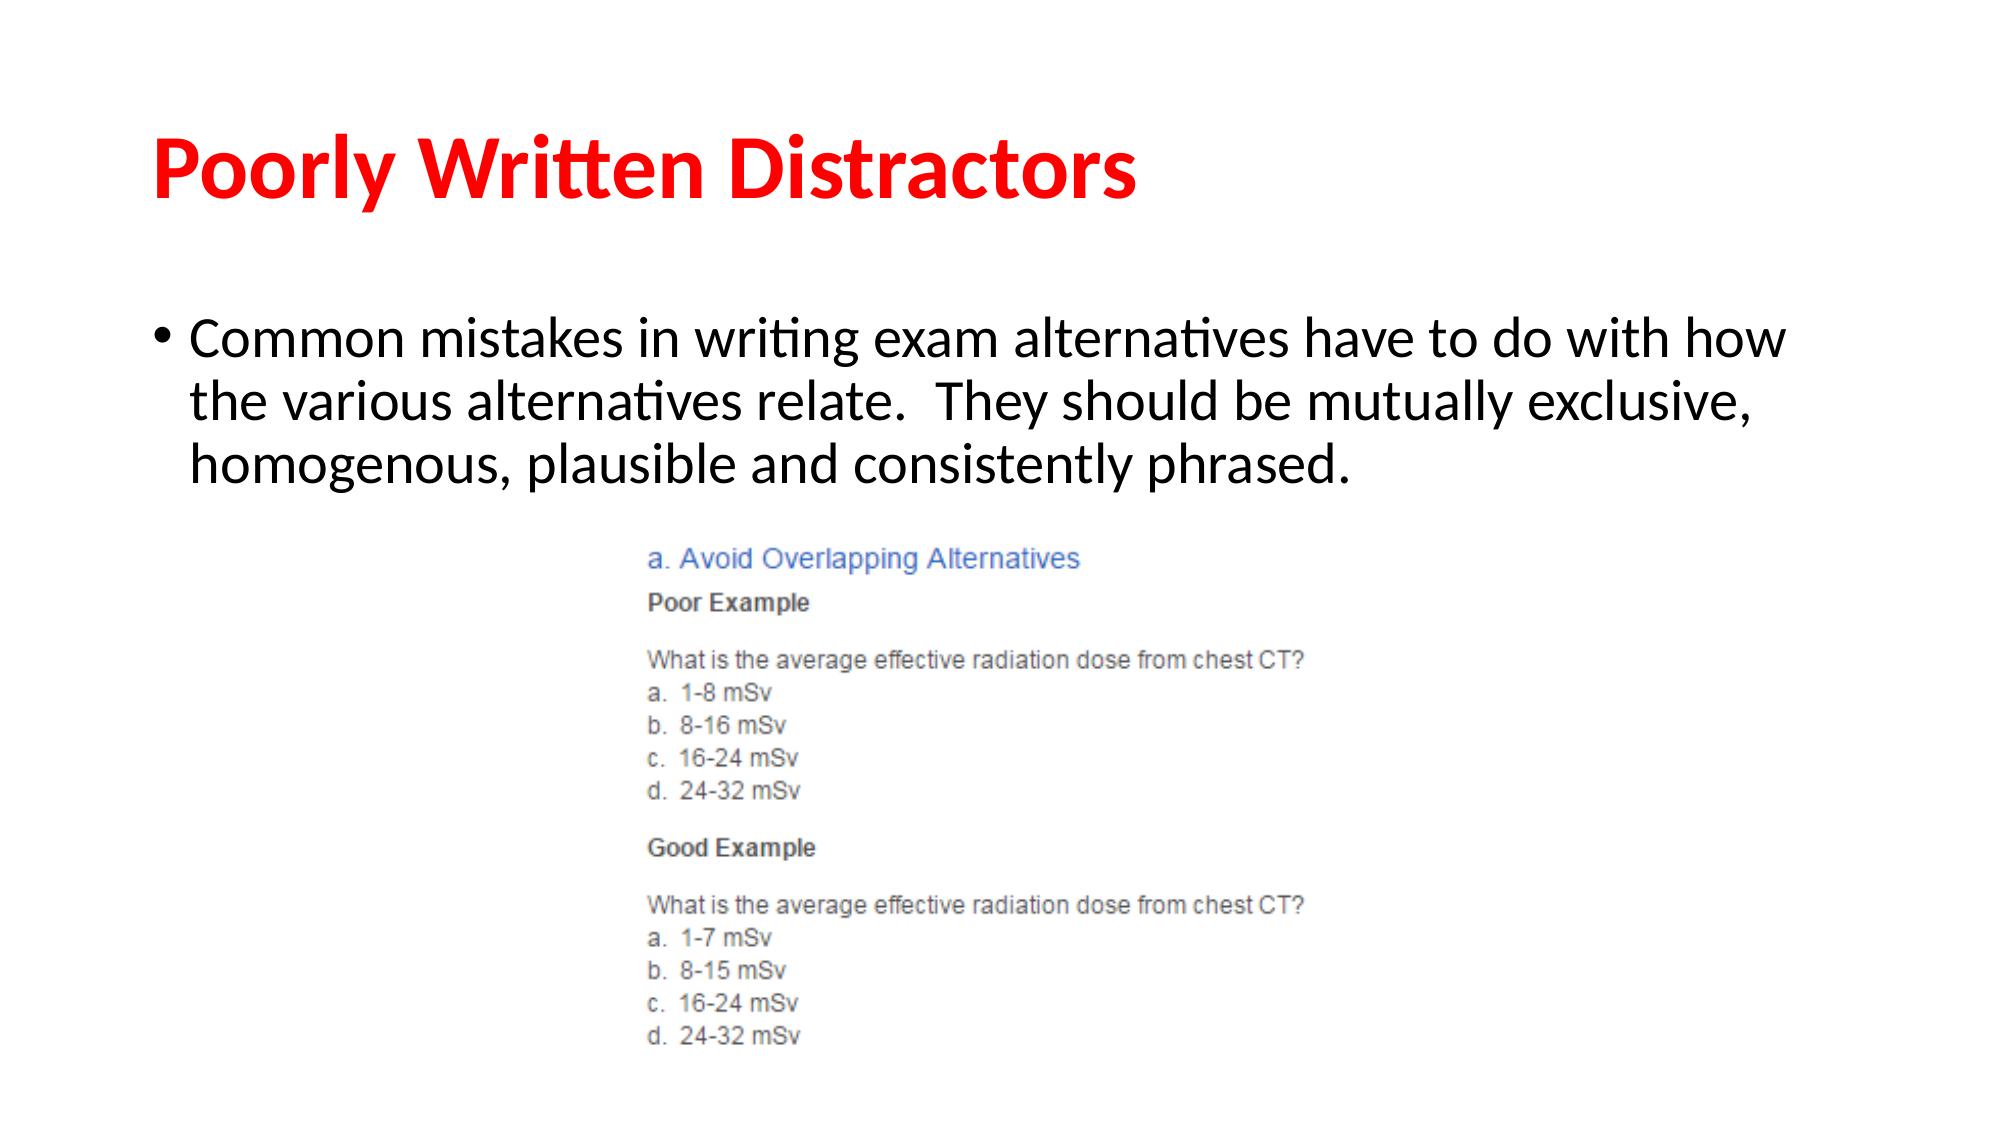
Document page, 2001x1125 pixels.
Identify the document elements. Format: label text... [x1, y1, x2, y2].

picture [615, 522, 1365, 1095]
title Poorly Written Distractors [137, 59, 1863, 278]
list Common mistakes in writing exam alternatives have to do with how the various alternatives relate. They should be mutually exclusive, homogenous, plausible and consistently phrased. [137, 299, 1863, 1014]
